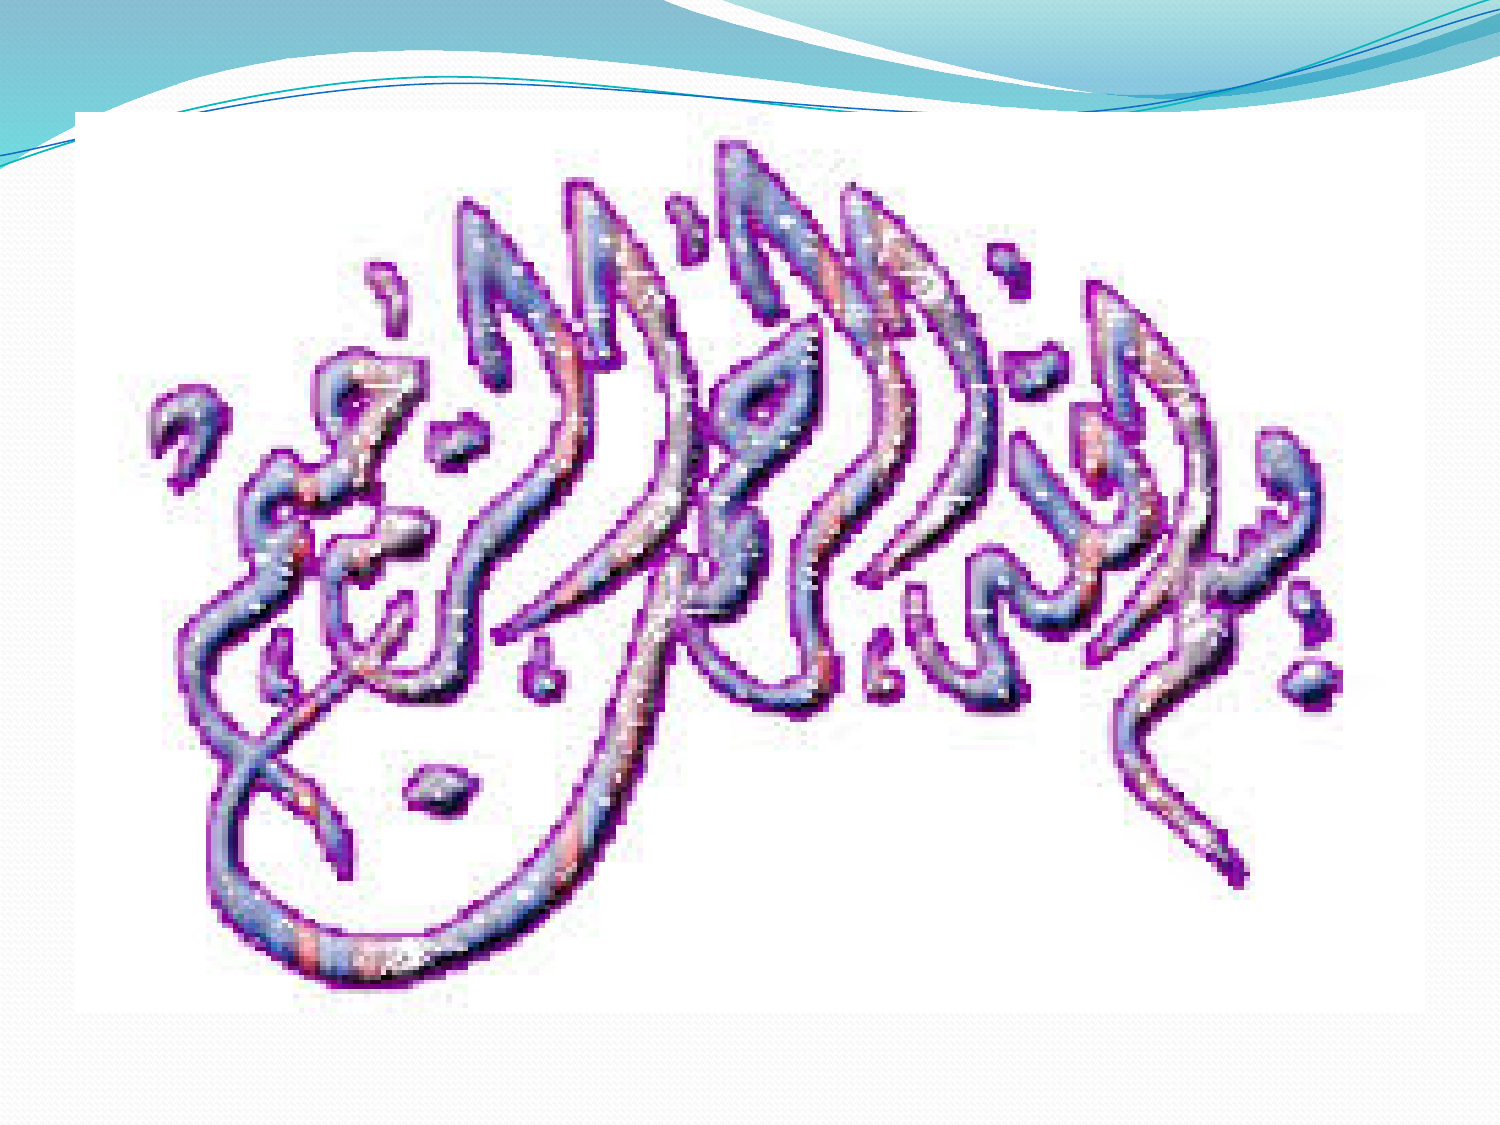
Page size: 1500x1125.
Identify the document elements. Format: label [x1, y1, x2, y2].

picture [74, 112, 1426, 1013]
